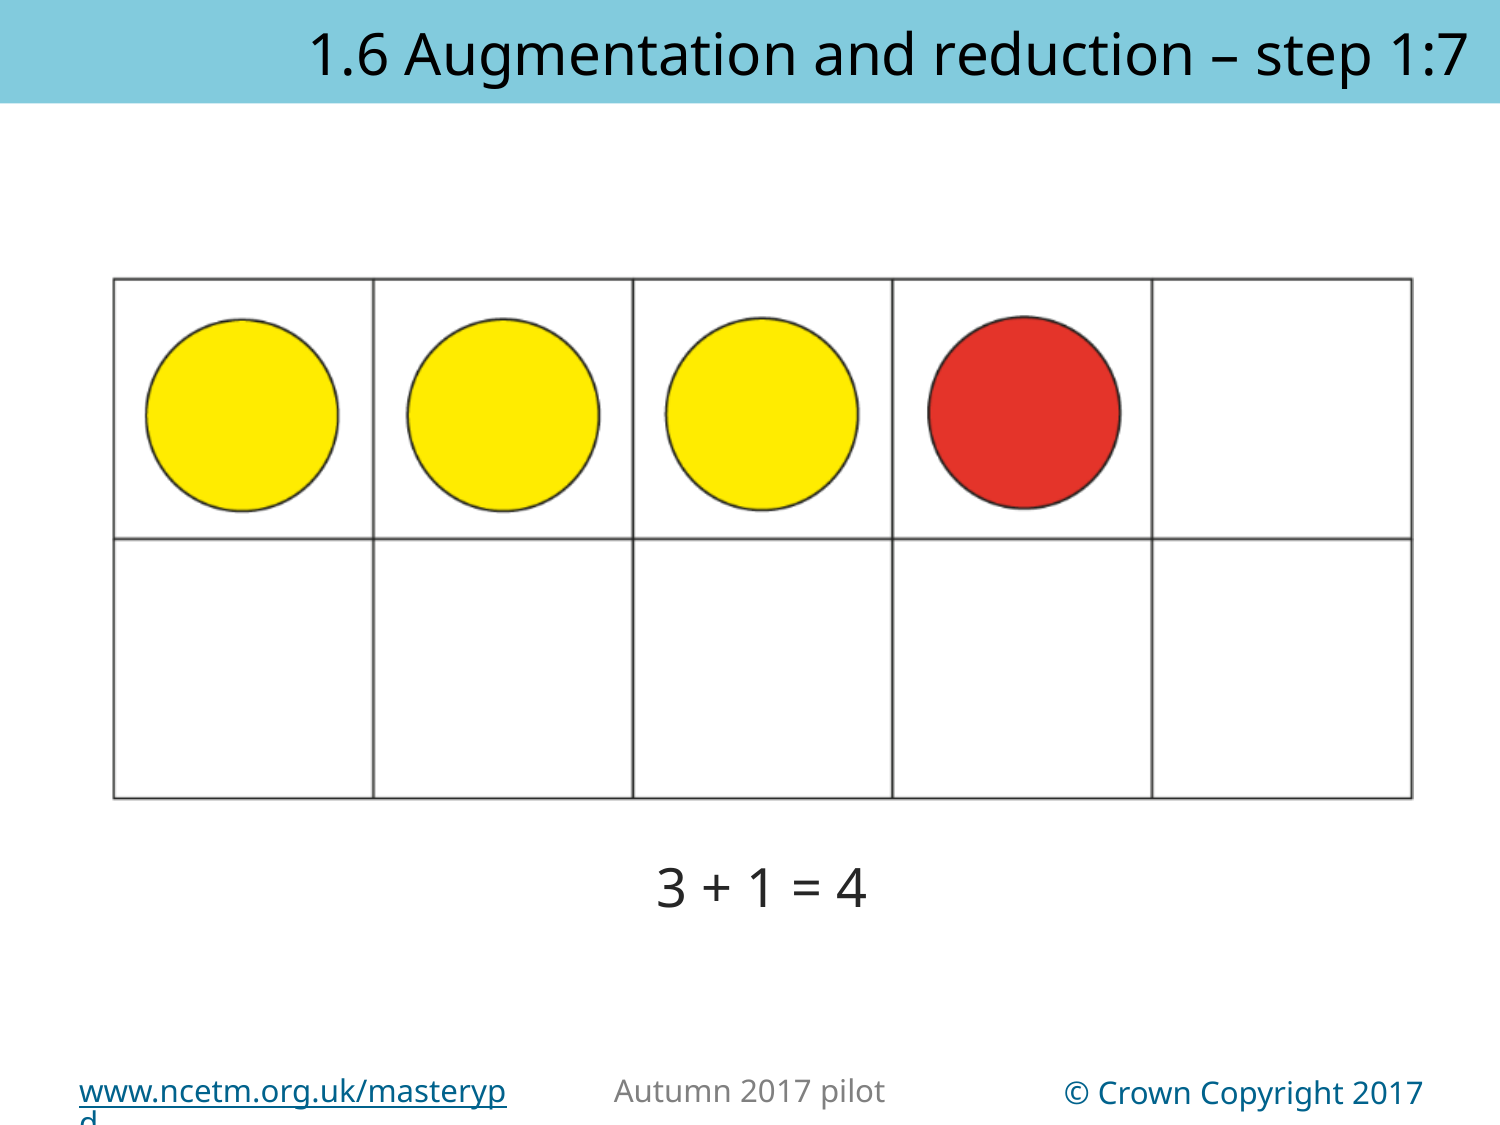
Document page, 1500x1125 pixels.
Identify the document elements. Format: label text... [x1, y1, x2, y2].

picture [111, 266, 1414, 801]
text_box 3 + 1 = 4 [431, 845, 1093, 926]
list 1.6 Augmentation and reduction – step 1:7 [0, 0, 1500, 104]
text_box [144, 299, 862, 517]
